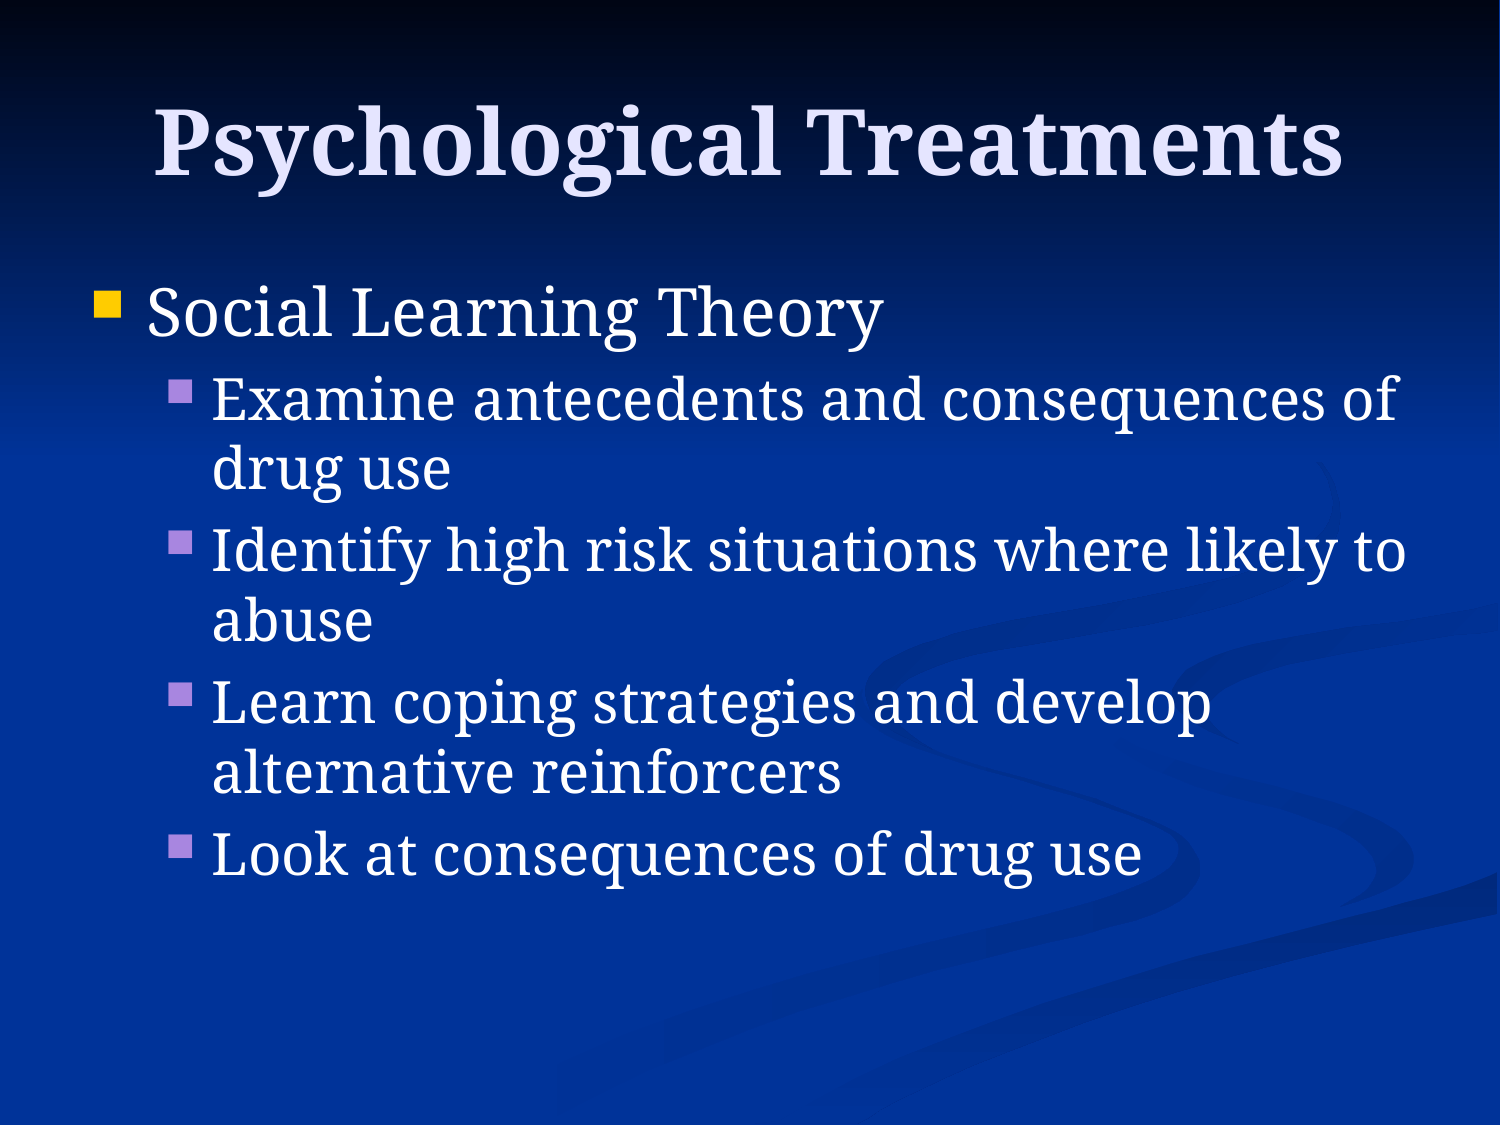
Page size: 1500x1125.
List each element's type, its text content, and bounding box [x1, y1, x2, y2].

list Social Learning Theory Examine antecedents and consequences of drug use Identify high risk situations where likely to abuse Learn coping strategies and develop alternative reinforcers Look at consequences of drug use [74, 262, 1426, 1006]
title Psychological Treatments [74, 44, 1426, 233]
